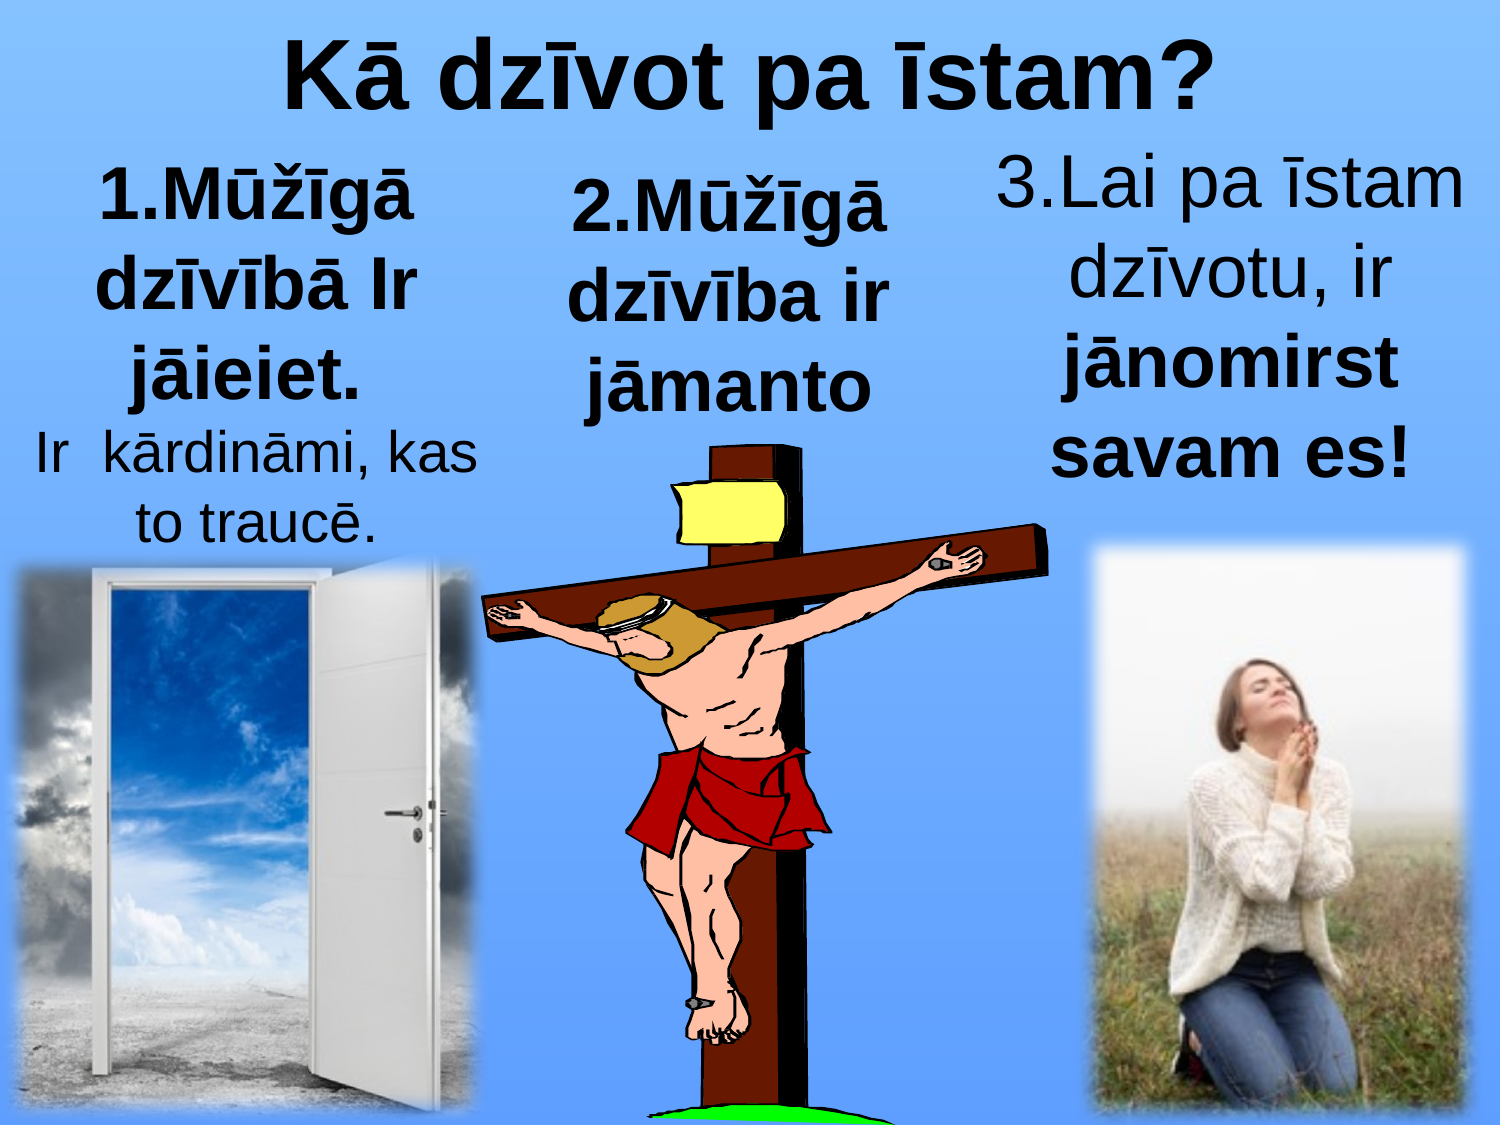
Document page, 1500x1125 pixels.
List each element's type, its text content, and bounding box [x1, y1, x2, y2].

text_box 3.Lai pa īstam dzīvotu, ir jānomirst savam es! [962, 125, 1500, 501]
text_box 1.Mūžīgā dzīvībā Ir jāieiet. Ir kārdināmi, kas to traucē. [0, 137, 514, 549]
picture [1075, 526, 1483, 1125]
text_box 2.Mūžīgā dzīvība ir jāmanto [514, 148, 962, 434]
picture [0, 444, 1049, 1125]
title Kā dzīvot pa īstam? [0, 0, 1500, 140]
